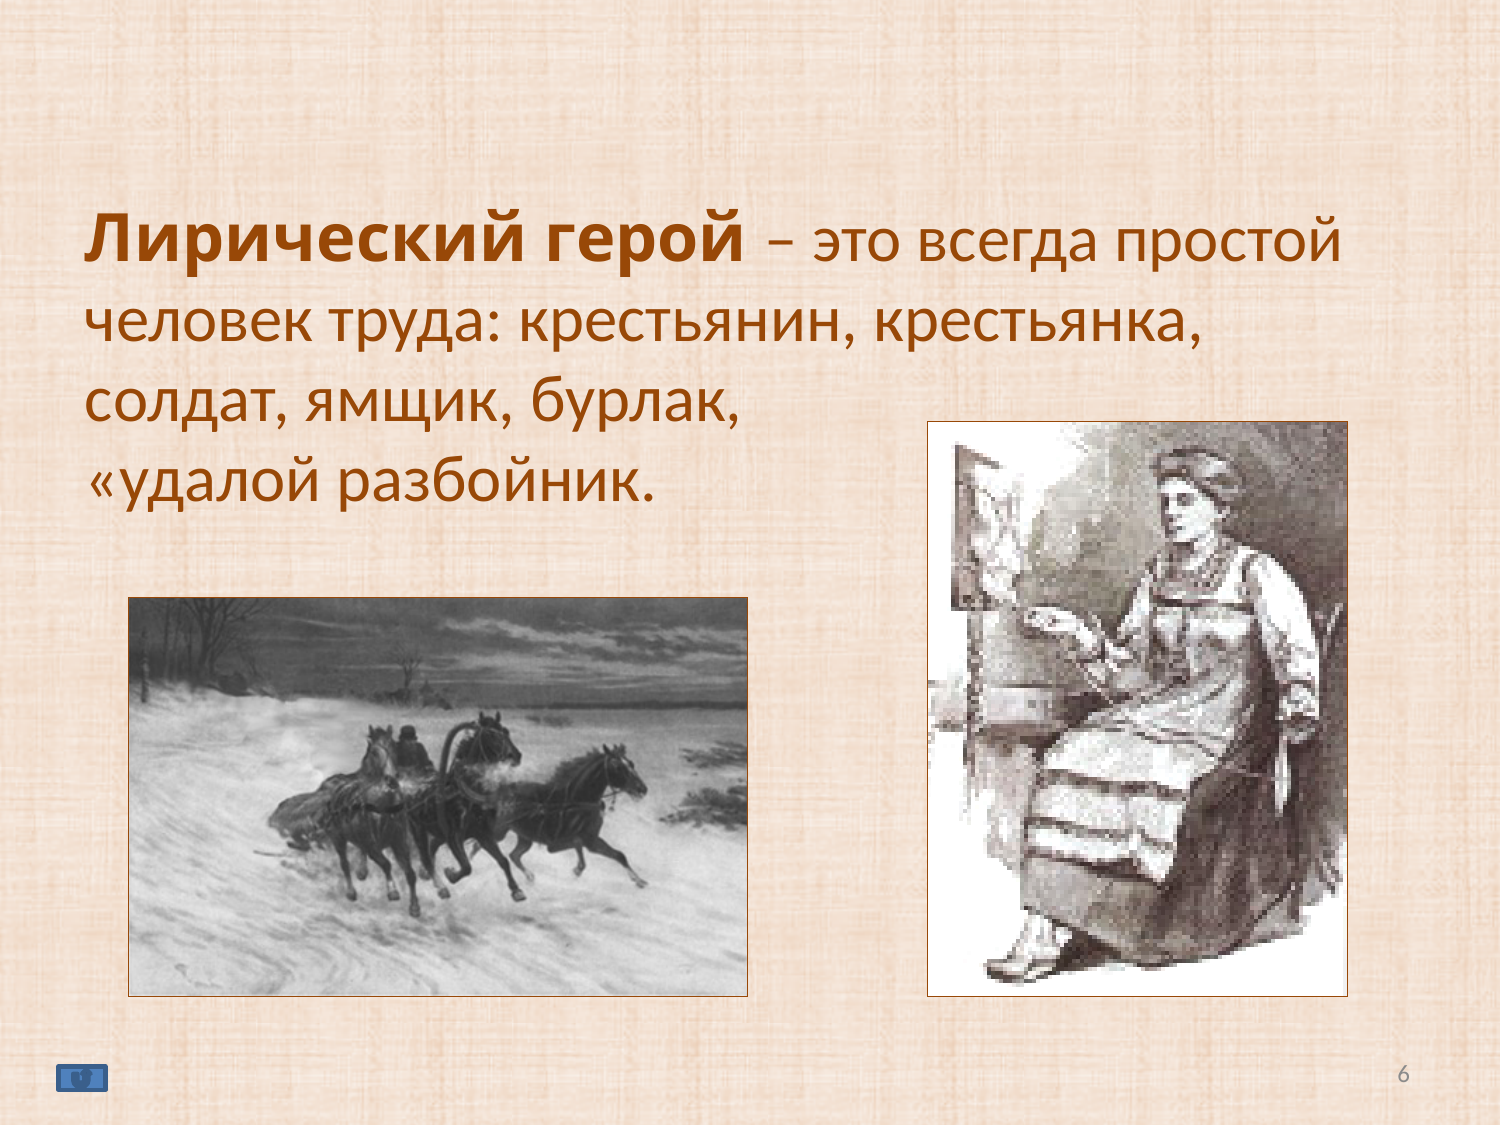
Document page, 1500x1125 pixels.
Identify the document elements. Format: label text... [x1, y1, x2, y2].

text_box [56, 1064, 108, 1092]
picture [926, 421, 1348, 997]
picture [128, 597, 748, 997]
text_box Лирический герой – это всегда простой человек труда: крестьянин, крестьянка, солдат, ямщик, бурлак, «удалой разбойник. [70, 187, 1418, 522]
slide_number 6 [1074, 1042, 1425, 1103]
